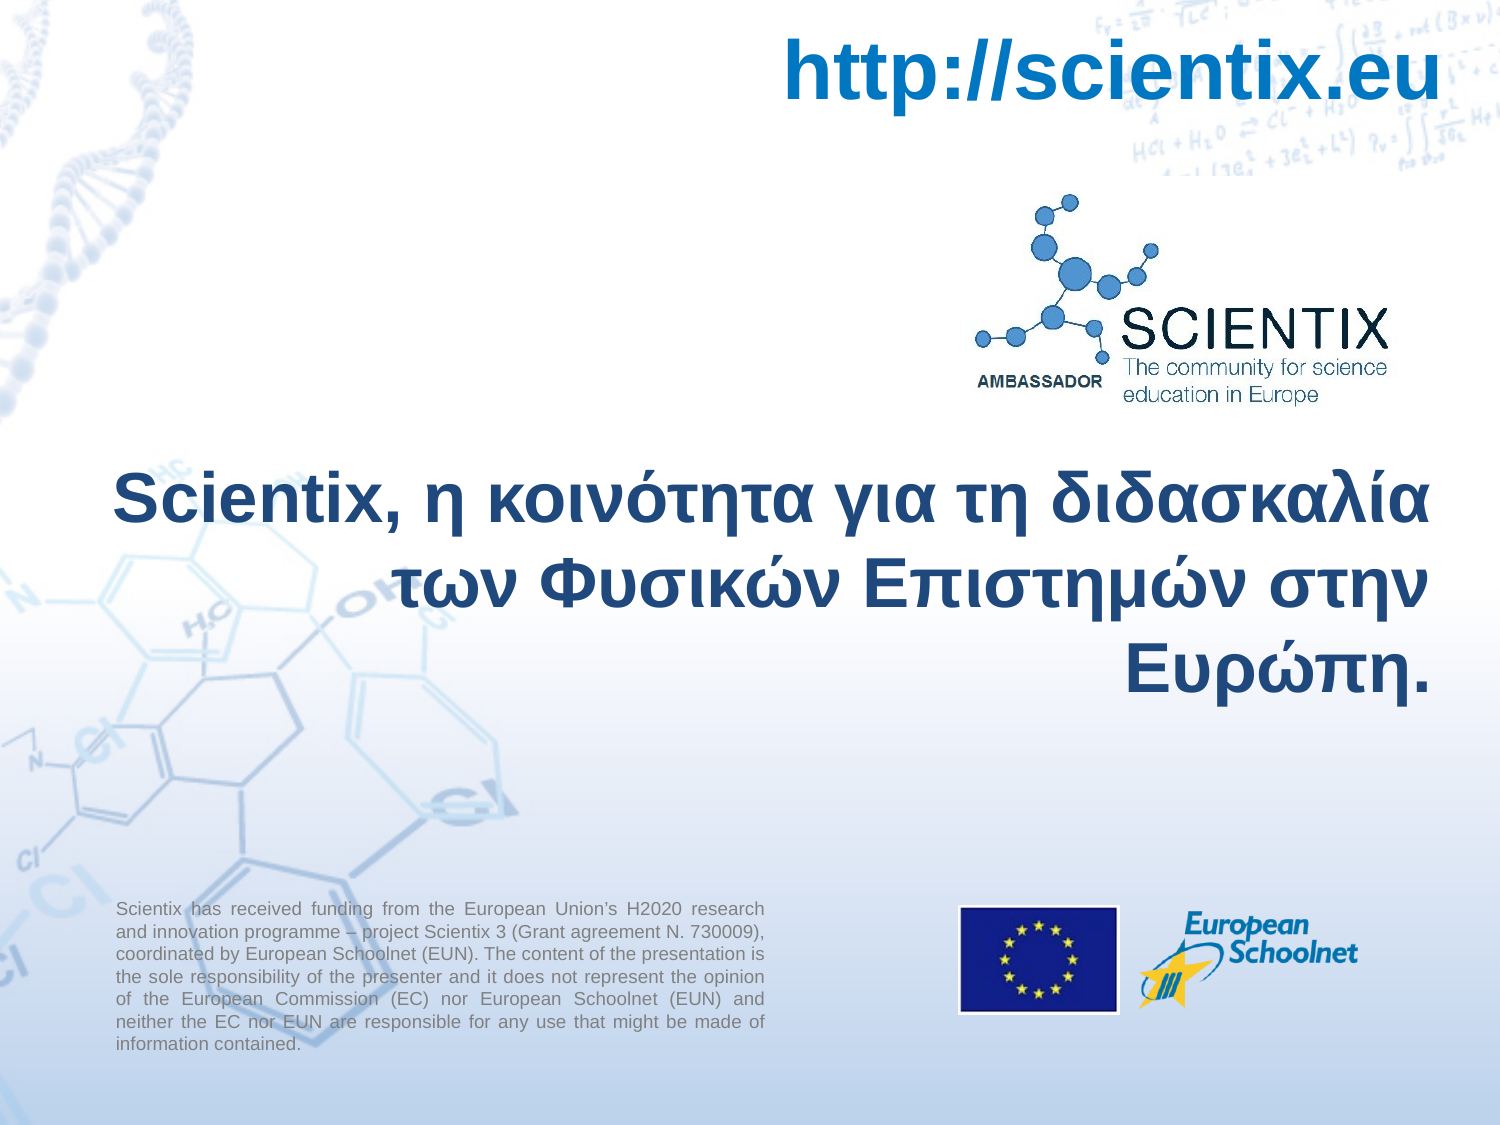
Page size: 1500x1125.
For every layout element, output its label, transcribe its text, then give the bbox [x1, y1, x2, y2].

text_box [372, 621, 1353, 728]
text_box Scientix, η κοινότητα για τη διδασκαλία των Φυσικών Επιστημών στην Ευρώπη. [0, 444, 1447, 723]
picture [0, 0, 1500, 1125]
text_box http://scientix.eu [767, 9, 1500, 124]
